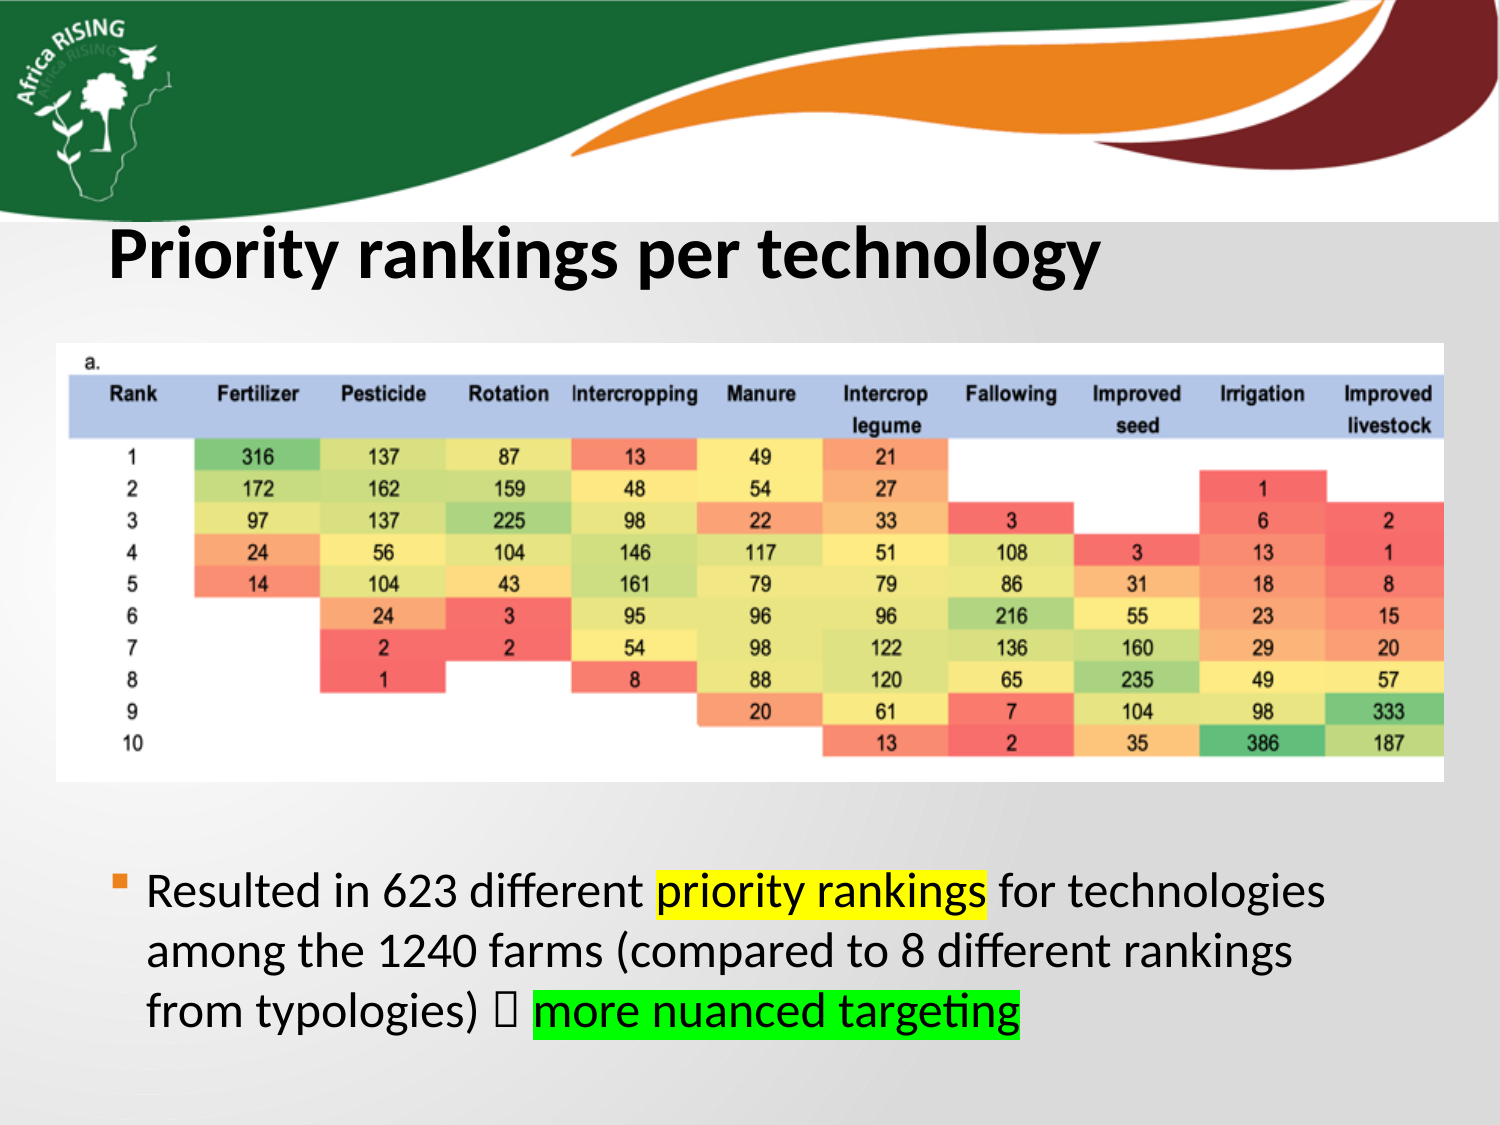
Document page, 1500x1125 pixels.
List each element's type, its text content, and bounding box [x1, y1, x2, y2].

list Resulted in 623 different priority rankings for technologies among the 1240 farms (compared to 8 different rankings from typologies)  more nuanced targeting [75, 849, 1412, 1071]
list Priority rankings per technology [75, 196, 1412, 336]
picture [0, 0, 1499, 222]
picture [55, 343, 1445, 782]
